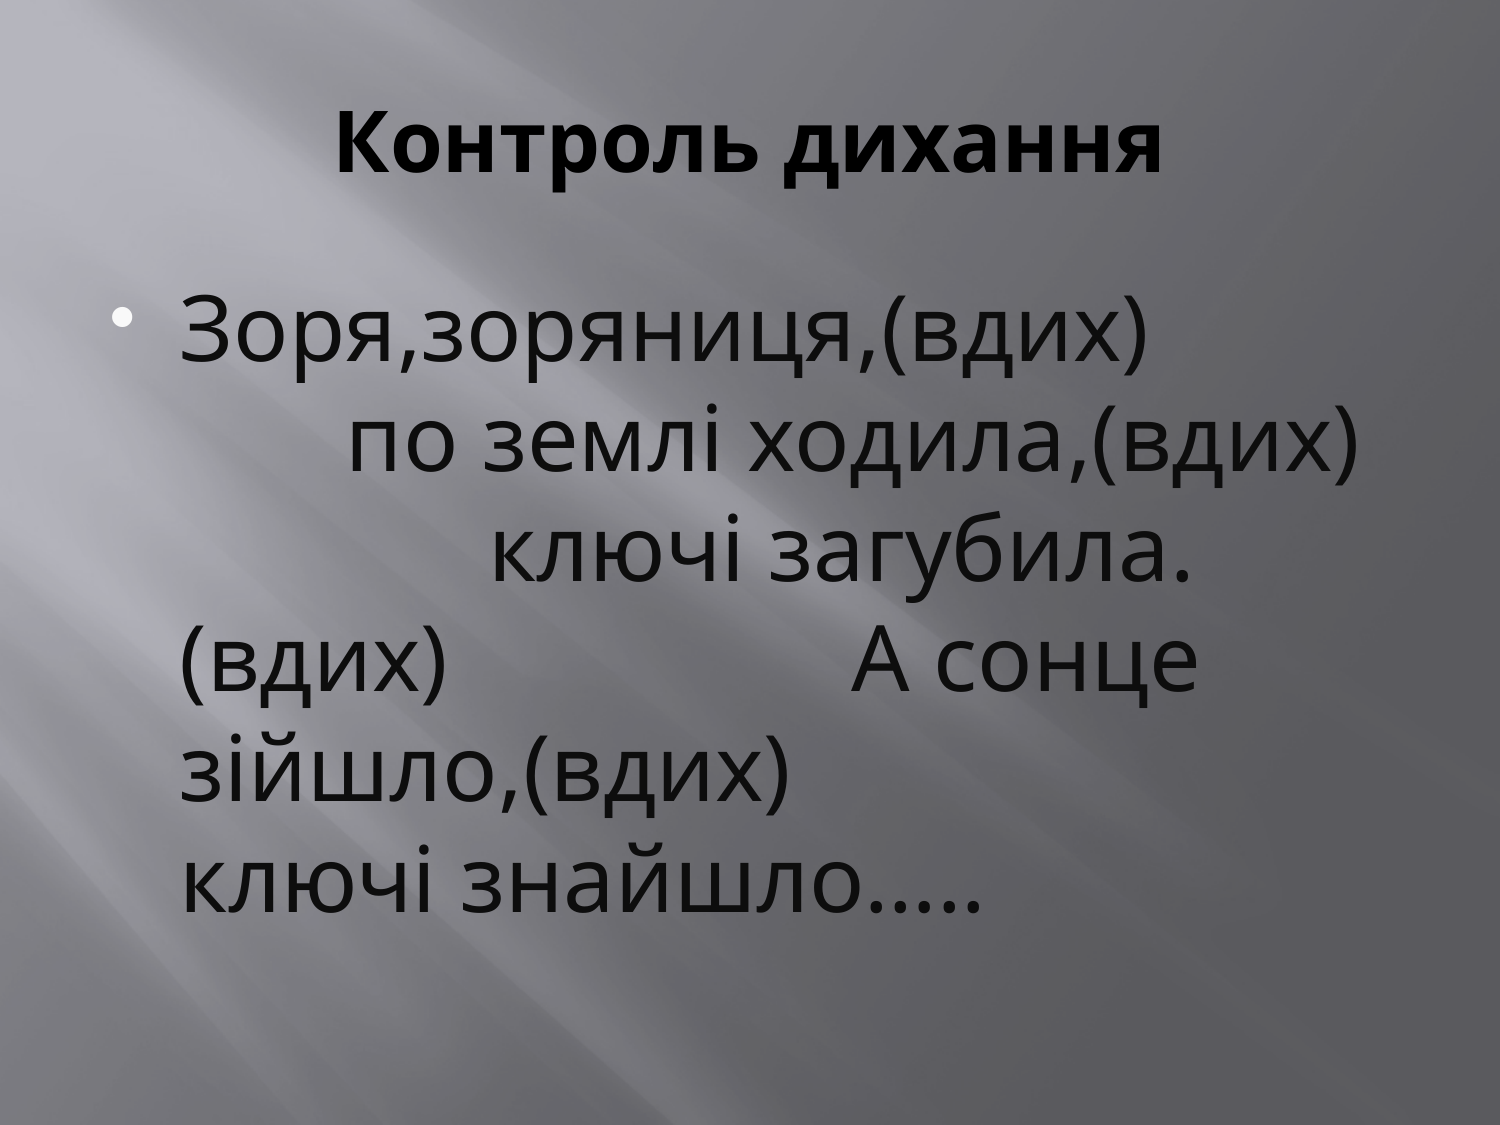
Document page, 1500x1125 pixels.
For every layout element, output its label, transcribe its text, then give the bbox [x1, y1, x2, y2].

list Зоря,зоряниця,(вдих) по землі ходила,(вдих) ключі загубила.(вдих) А сонце зійшло,(вдих) ключі знайшло….. [75, 262, 1425, 1035]
title Контроль дихання [75, 45, 1425, 233]
